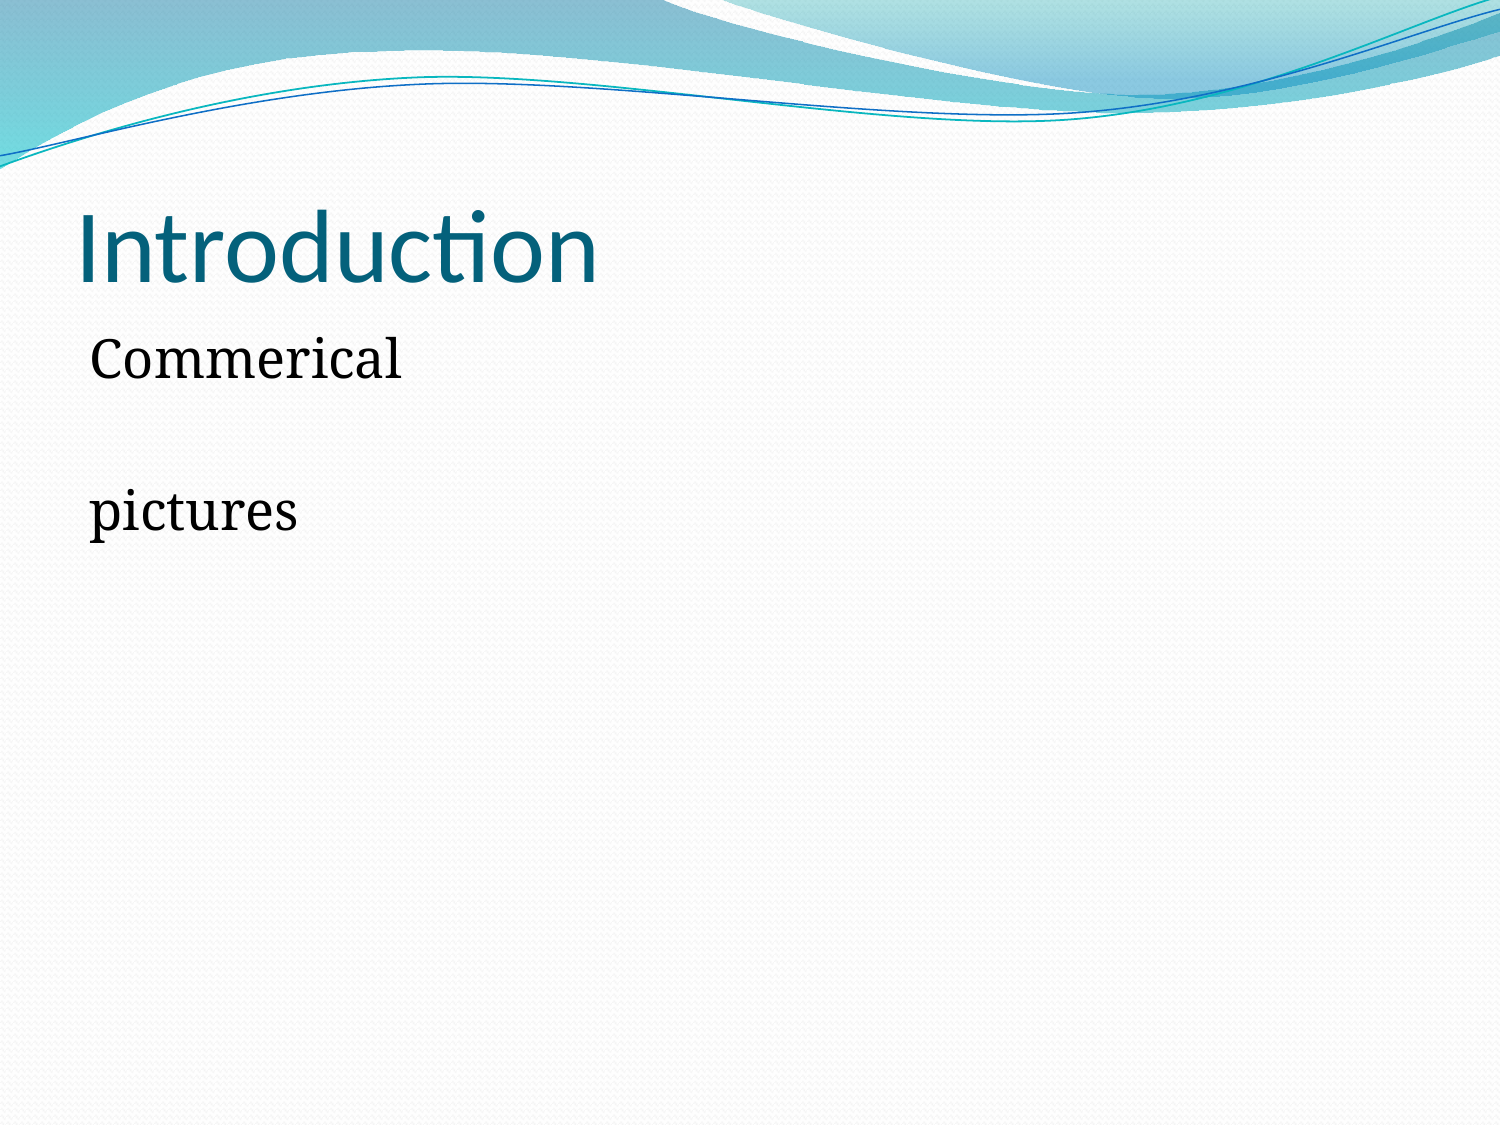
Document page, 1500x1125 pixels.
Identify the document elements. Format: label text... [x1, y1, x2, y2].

list Commerical pictures [75, 317, 1425, 1038]
title Introduction [75, 115, 1425, 303]
